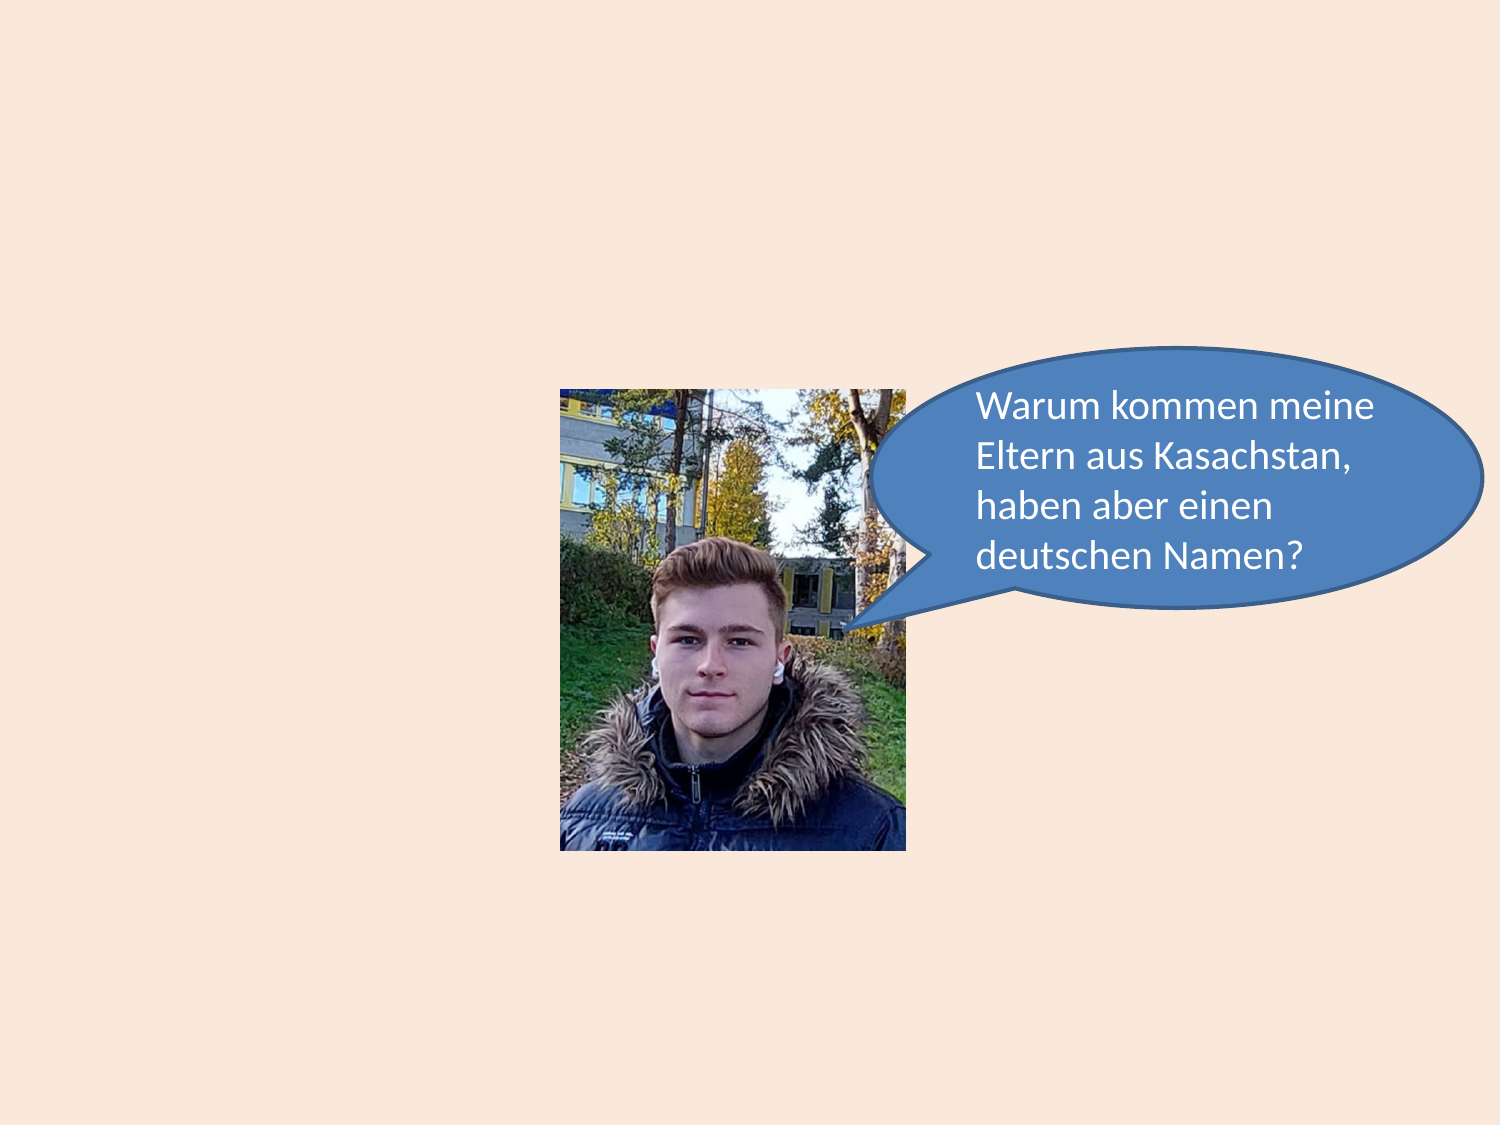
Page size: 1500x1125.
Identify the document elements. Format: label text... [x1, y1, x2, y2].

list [559, 389, 906, 851]
text_box Warum kommen meine Eltern aus Kasachstan, haben aber einen deutschen Namen? [910, 345, 1485, 617]
